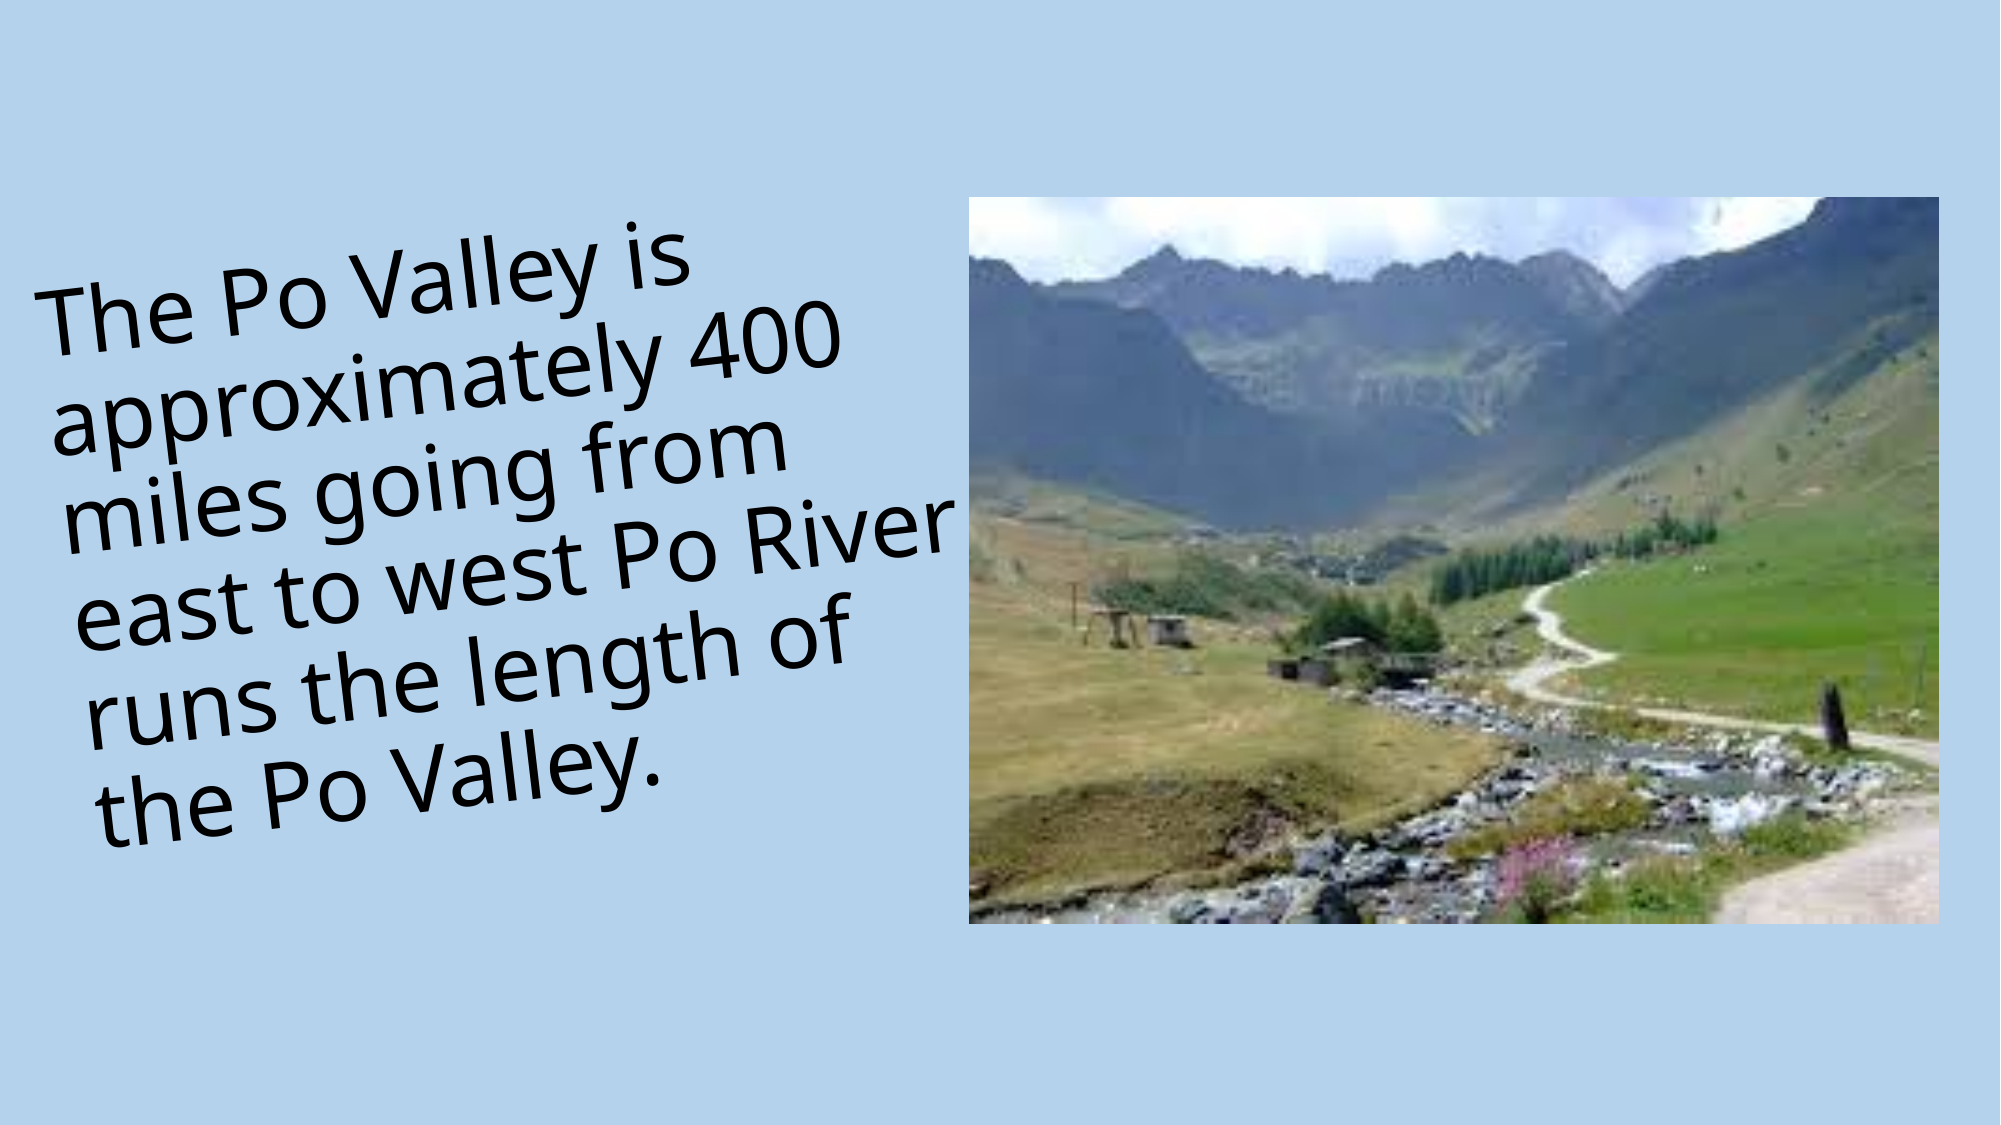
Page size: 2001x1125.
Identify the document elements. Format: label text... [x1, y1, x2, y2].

picture [969, 197, 1939, 924]
title The Po Valley is approximately 400 miles going from east to west Po River runs the length of the Po Valley. [17, 178, 969, 865]
